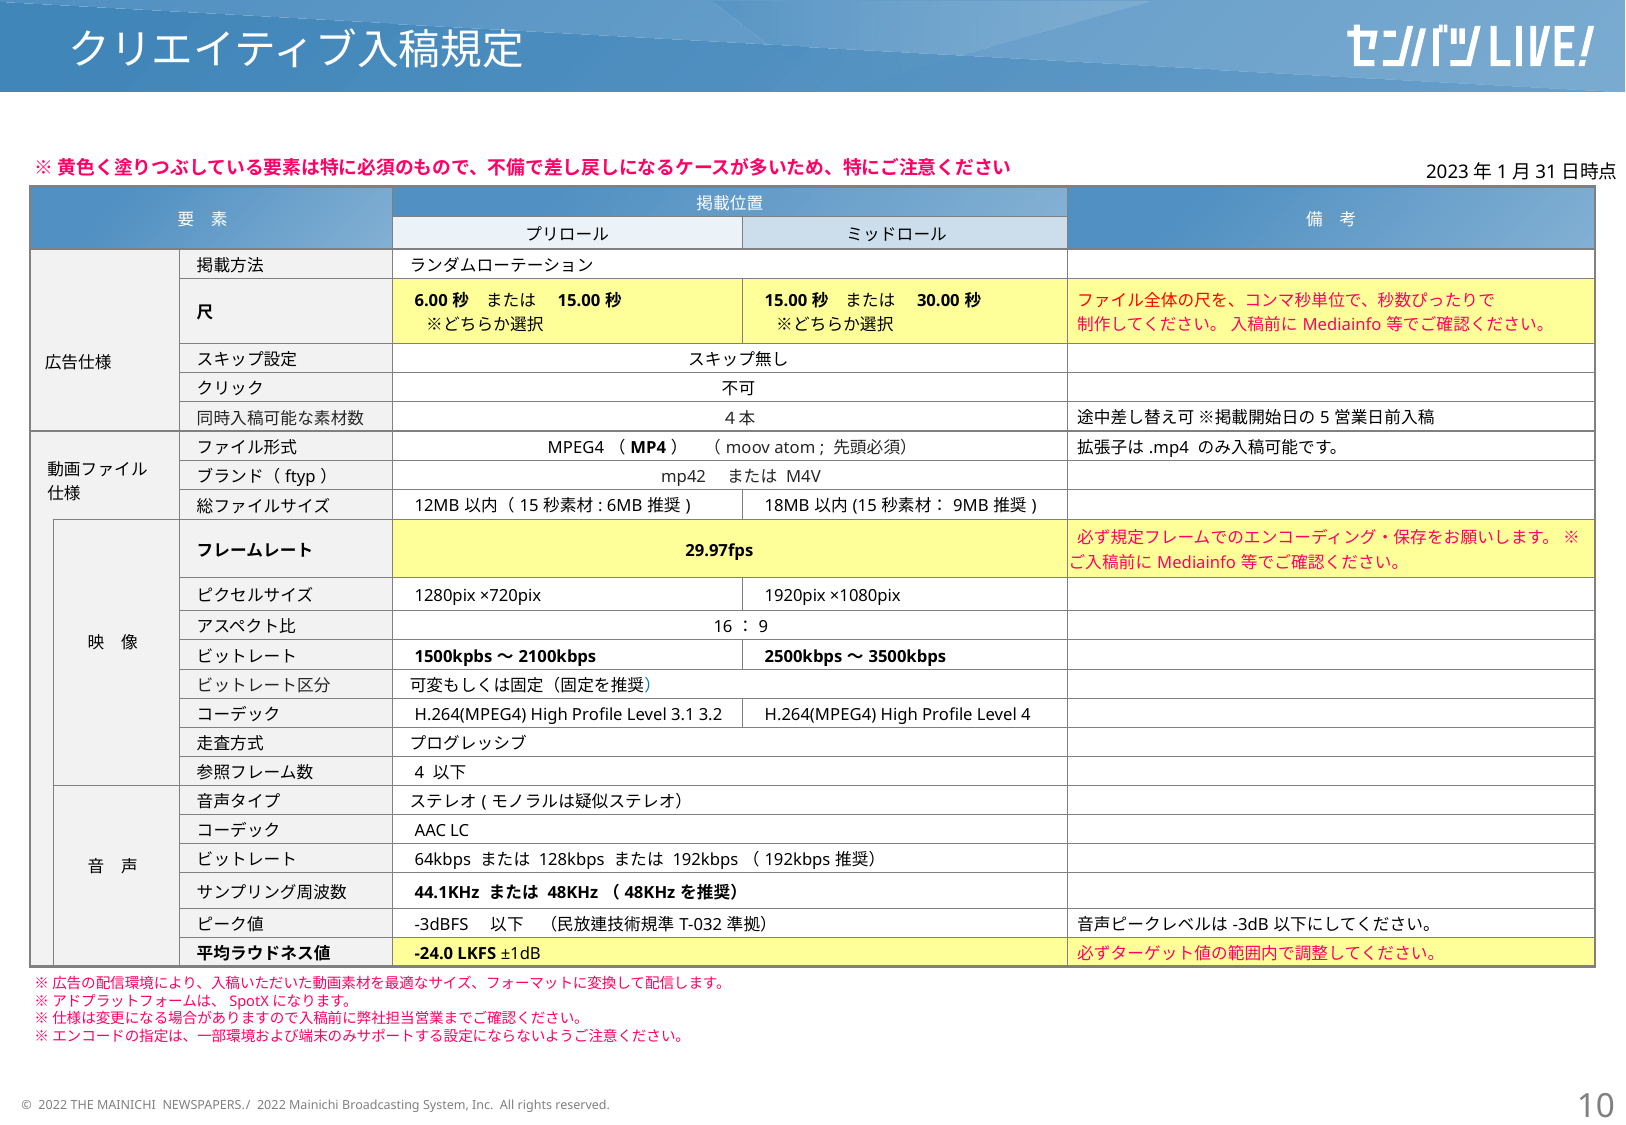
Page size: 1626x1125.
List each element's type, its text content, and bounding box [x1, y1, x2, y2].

table_cell ファイル全体の尺を、コンマ秒単位で、秒数ぴったりで 制作してください。 入稿前にMediainfo等でご確認ください。 [1068, 279, 1594, 343]
table_cell MPEG4（MP4） （moov atom ; 先頭必須） [393, 432, 1067, 460]
table_cell サンプリング周波数 [180, 873, 392, 908]
table_cell -3dBFS 以下 （民放連技術規準T-032準拠） [393, 909, 1067, 937]
table_cell ビットレート [180, 640, 392, 669]
table_cell 総ファイルサイズ [180, 490, 392, 519]
table_cell コーデック [180, 699, 392, 727]
table_cell フレームレート [180, 520, 392, 577]
table_header 備 考 [1068, 188, 1594, 248]
table_cell 同時入稿可能な素材数 [180, 402, 392, 430]
table_cell ミッドロール [743, 217, 1067, 248]
table_cell コーデック [180, 815, 392, 843]
table_cell 1280pix ×720pix [393, 578, 742, 610]
table_cell プログレッシブ [393, 728, 1067, 756]
table_cell [1068, 250, 1594, 278]
table_cell 1920pix ×1080pix [743, 578, 1067, 610]
table_cell 6.00秒 または 15.00秒 ※どちらか選択 [393, 279, 742, 343]
table_cell AAC LC [393, 815, 1067, 843]
table_cell ビットレート [180, 844, 392, 872]
table_cell プリロール [393, 217, 742, 248]
table_cell H.264(MPEG4) High Profile Level 4 [743, 699, 1067, 727]
table_cell ブランド（ftyp） [180, 461, 392, 489]
table_cell アスペクト比 [180, 611, 392, 639]
table_cell 可変もしくは固定（固定を推奨） [393, 670, 1067, 698]
table_cell 途中差し替え可 ※掲載開始日の5営業日前入稿 [1068, 402, 1594, 430]
table_cell [1068, 490, 1594, 519]
table_cell [1068, 670, 1594, 698]
text_box クリエイティブ入稿規定 [53, 15, 1450, 81]
table_cell 15.00秒 または 30.00秒 ※どちらか選択 [743, 279, 1067, 343]
table_cell 走査方式 [180, 728, 392, 756]
table_cell [1068, 461, 1594, 489]
table_cell mp42 または M4V [393, 461, 1067, 489]
table_cell [1068, 611, 1594, 639]
table_cell 動画ファイル 仕様 [31, 432, 179, 519]
table_cell スキップ無し [393, 344, 1067, 372]
table_cell ステレオ(モノラルは疑似ステレオ） [393, 786, 1067, 814]
table_cell 12MB以内（15秒素材: 6MB推奨) [393, 490, 742, 519]
table_header 掲載位置 [393, 188, 1067, 216]
table_cell [1068, 344, 1594, 372]
table_cell [1068, 786, 1594, 814]
text_box ※黄色く塗りつぶしている要素は特に必須のもので、不備で差し戻しになるケースが多いため、特にご注意ください [19, 148, 1229, 187]
text_box 2023年1月31日時点 [1411, 152, 1625, 190]
table_cell [1068, 873, 1594, 908]
table_cell ビットレート区分 [180, 670, 392, 698]
table_cell [1068, 640, 1594, 669]
table_cell 16：9 [393, 611, 1067, 639]
table_cell 平均ラウドネス値 [180, 938, 392, 965]
table_cell [1068, 578, 1594, 610]
table_cell [1068, 728, 1594, 756]
table_cell 必ずターゲット値の範囲内で調整してください。 [1068, 938, 1594, 965]
table_cell スキップ設定 [180, 344, 392, 372]
table_cell 掲載方法 [180, 250, 392, 278]
table_cell -24.0 LKFS ±1dB [393, 938, 1067, 965]
table_cell 29.97fps [393, 520, 1067, 577]
table_cell 音声タイプ [180, 786, 392, 814]
table_cell ４本 [393, 402, 1067, 430]
table_cell 尺 [180, 279, 392, 343]
table_cell [1068, 699, 1594, 727]
table_cell 参照フレーム数 [180, 757, 392, 785]
table_cell [1068, 757, 1594, 785]
table_cell 拡張子は.mp4 のみ入稿可能です。 [1068, 432, 1594, 460]
table_cell 2500kbps～3500kbps [743, 640, 1067, 669]
table_cell [1068, 373, 1594, 401]
table_cell 映 像 [54, 520, 179, 785]
table_header 要 素 [31, 188, 392, 248]
table_cell 64kbps または 128kbps または 192kbps（192kbps推奨） [393, 844, 1067, 872]
table_cell ⾳声ピークレベルは-3dB以下にしてください。 [1068, 909, 1594, 937]
text_box ※広告の配信環境により、入稿いただいた動画素材を最適なサイズ、フォーマットに変換して配信します。 ※アドプラットフォームは、SpotXになります。 ※仕様は変更になる場合がありますので入稿前に弊社担当営業までご確認ください。 ※エンコードの指定は、一部環境および端末のみサポートする設定にならないようご注意ください。 [19, 966, 1132, 1052]
table_cell 不可 [393, 373, 1067, 401]
table_cell [31, 519, 53, 965]
table_cell 1500kpbs～2100kbps [393, 640, 742, 669]
table_cell ピクセルサイズ [180, 578, 392, 610]
table_cell 18MB以内(15秒素材：9MB推奨) [743, 490, 1067, 519]
table_cell [1068, 844, 1594, 872]
table_cell ピーク値 [180, 909, 392, 937]
table_cell 広告仕様 [31, 250, 179, 430]
table_cell 音 声 [54, 786, 179, 965]
table_cell クリック [180, 373, 392, 401]
table_cell 4 以下 [393, 757, 1067, 785]
table_cell 必ず規定フレームでのエンコーディング・保存をお願いします。 ※ご入稿前にMediainfo等でご確認ください。 [1068, 520, 1594, 577]
table_cell 44.1KHz または 48KHz（48KHzを推奨） [393, 873, 1067, 908]
table_cell ファイル形式 [180, 432, 392, 460]
table_cell [1068, 815, 1594, 843]
table_cell ランダムローテーション [393, 250, 1067, 278]
table_cell H.264(MPEG4) High Profile Level 3.1 3.2 [393, 699, 742, 727]
